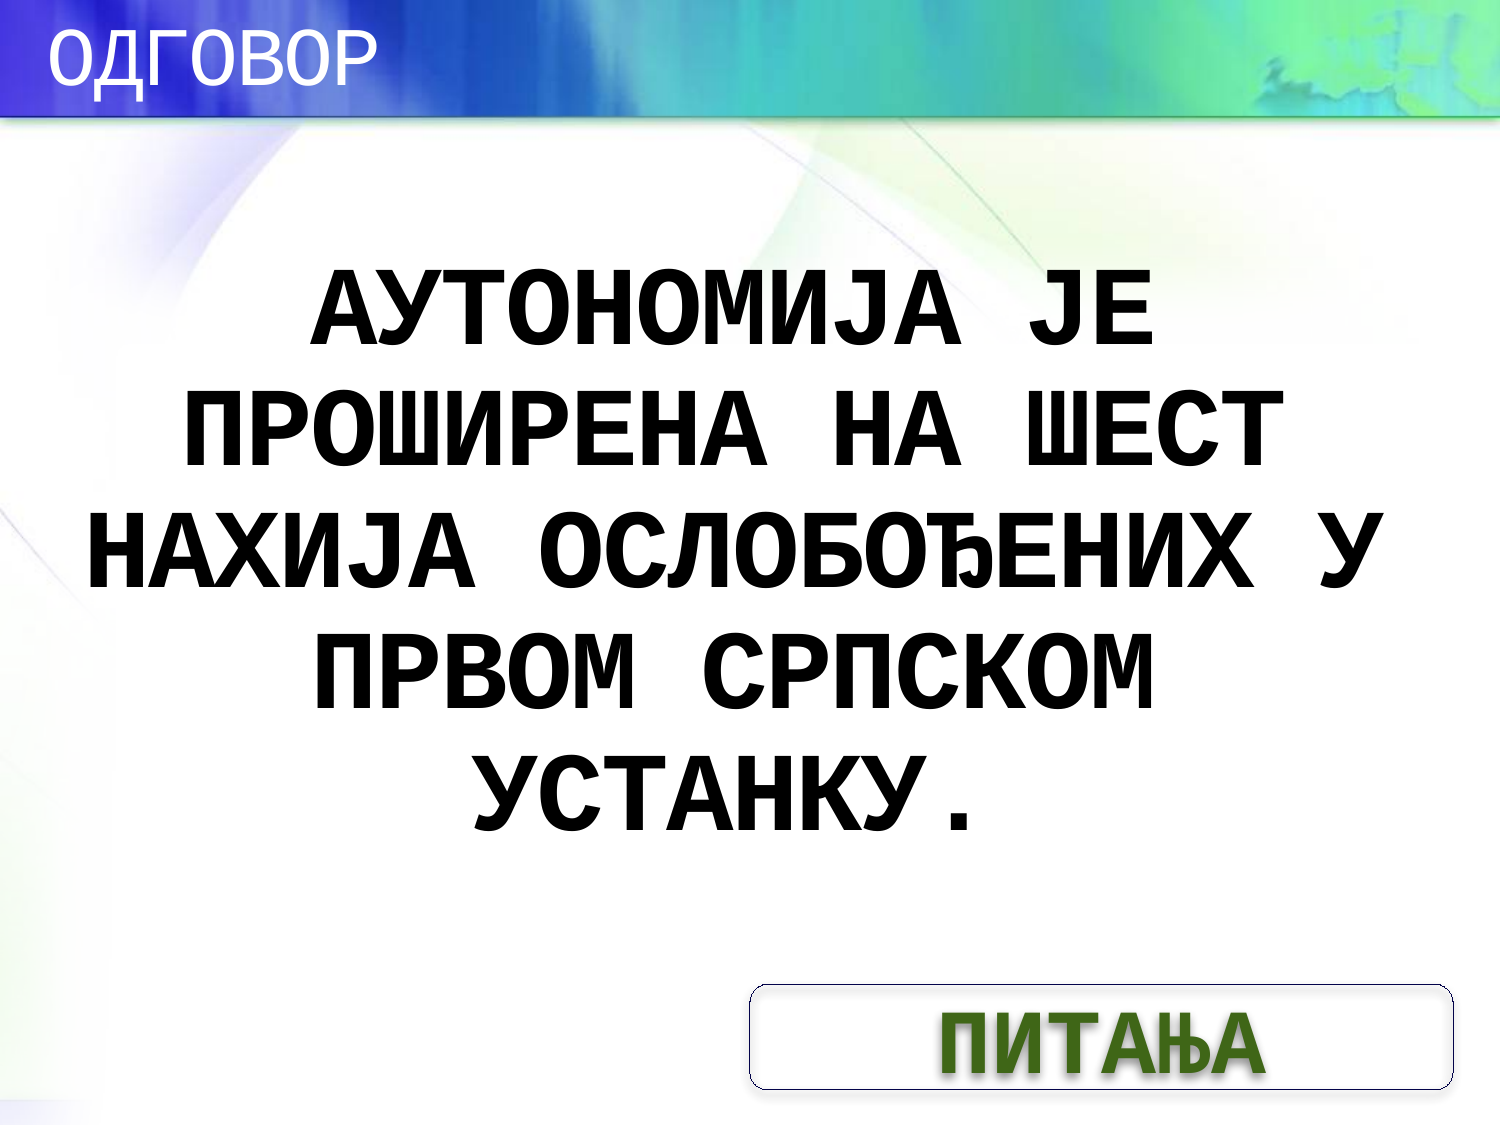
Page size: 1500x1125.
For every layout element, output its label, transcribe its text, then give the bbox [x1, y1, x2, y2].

text_box ОДГОВОР [46, 0, 774, 118]
title АУТОНОМИЈА ЈЕ ПРОШИРЕНА НА ШЕСТ НАХИЈА ОСЛОБОЂЕНИХ У ПРВОМ СРПСКОМ УСТАНКУ. [70, 140, 1395, 961]
text_box ПИТАЊА [749, 984, 1454, 1090]
picture [0, 0, 1500, 1125]
